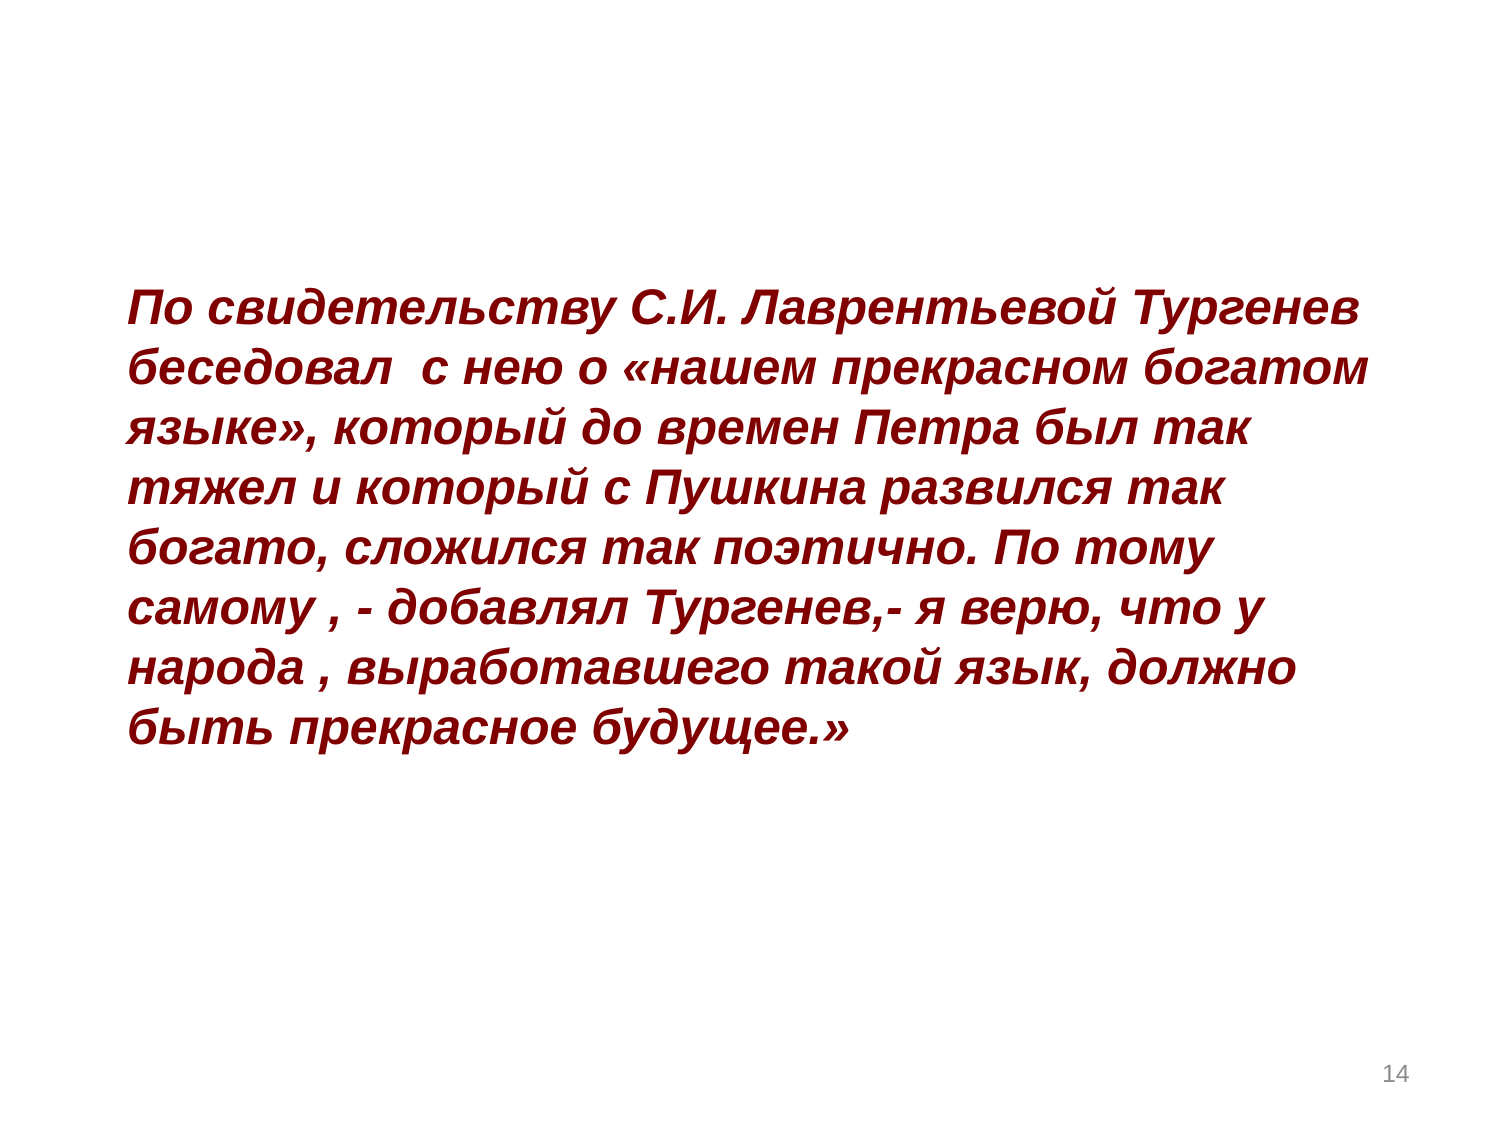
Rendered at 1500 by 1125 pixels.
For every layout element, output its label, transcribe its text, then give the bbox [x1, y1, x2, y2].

text_box По свидетельству С.И. Лаврентьевой Тургенев беседовал с нею о «нашем прекрасном богатом языке», который до времен Петра был так тяжел и который с Пушкина развился так богато, сложился так поэтично. По тому самому , - добавлял Тургенев,- я верю, что у народа , выработавшего такой язык, должно быть прекрасное будущее.» [112, 266, 1412, 762]
slide_number 14 [1074, 1042, 1425, 1103]
